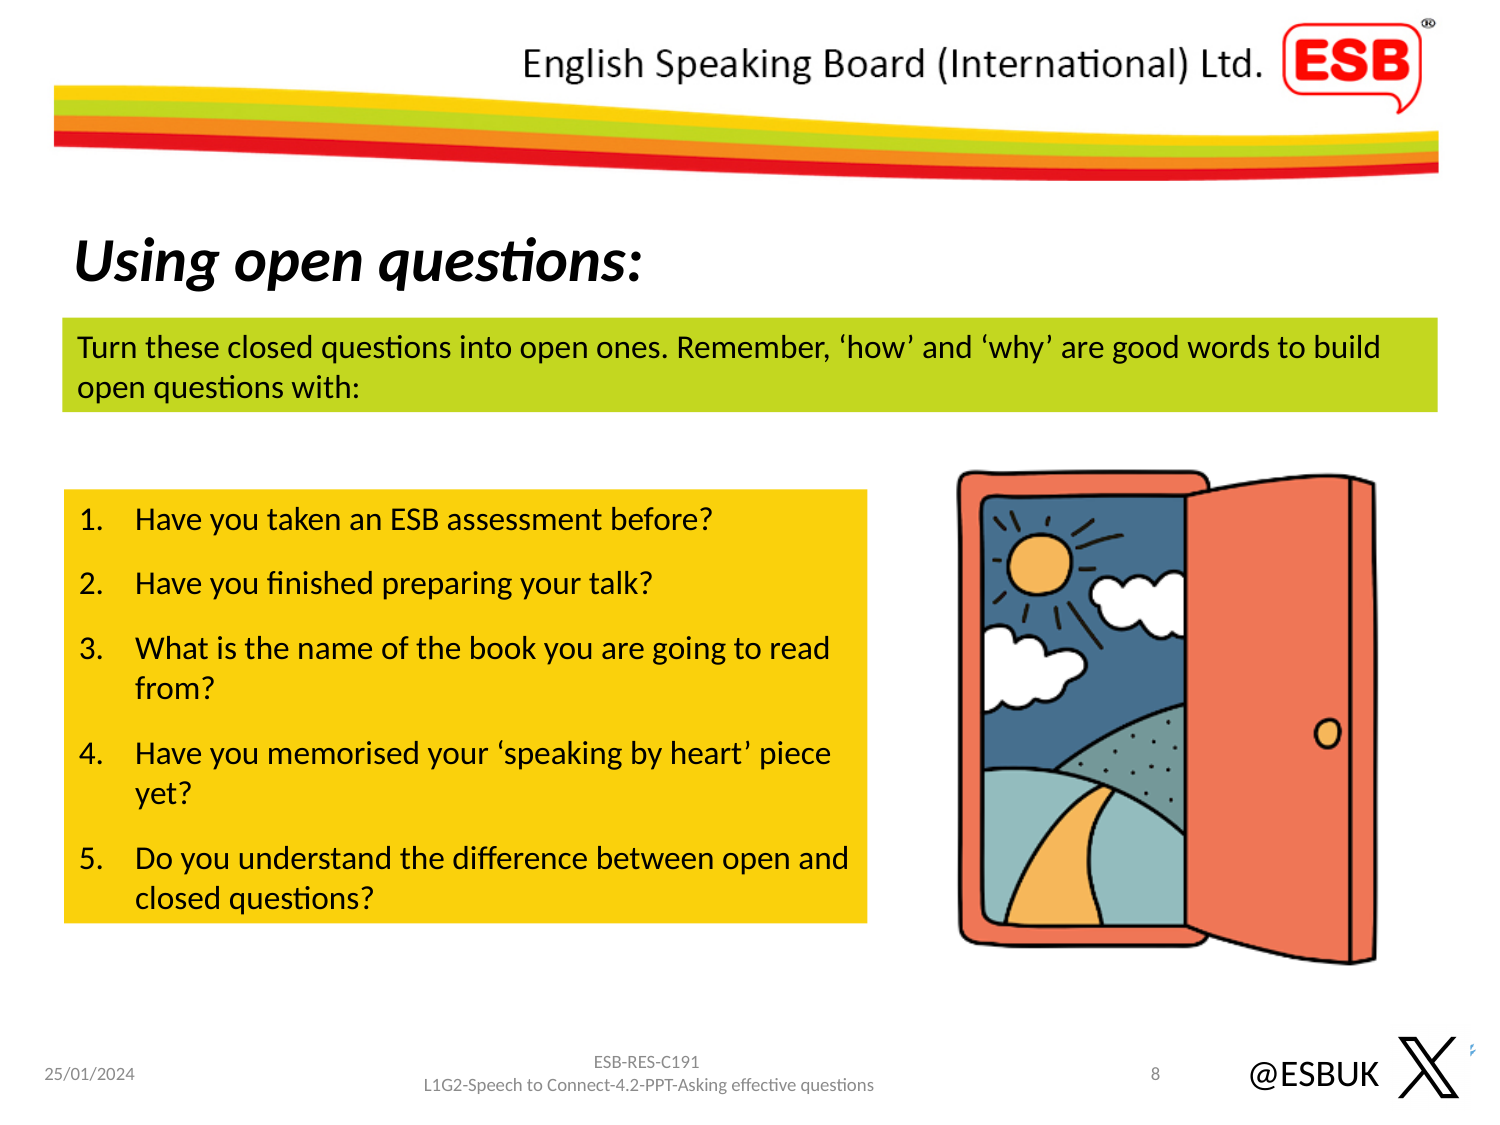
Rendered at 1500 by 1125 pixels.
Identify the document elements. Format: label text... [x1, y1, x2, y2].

text_box Turn these closed questions into open ones. Remember, ‘how’ and ‘why’ are good words to build open questions with: [62, 317, 1438, 413]
title Using open questions: [58, 196, 1442, 327]
picture [930, 423, 1419, 1000]
picture [1390, 1024, 1476, 1111]
footer ESB-RES-C191 L1G2-Speech to Connect-4.2-PPT-Asking effective questions [395, 1042, 902, 1103]
slide_number 8 [930, 1042, 1176, 1103]
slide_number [29, 1042, 367, 1103]
picture [0, 0, 1500, 189]
text_box Have you taken an ESB assessment before? Have you finished preparing your talk? What is the name of the book you are going to read from? Have you memorised your ‘speaking by heart’ piece yet? Do you understand the difference between open and closed questions? [64, 489, 868, 924]
